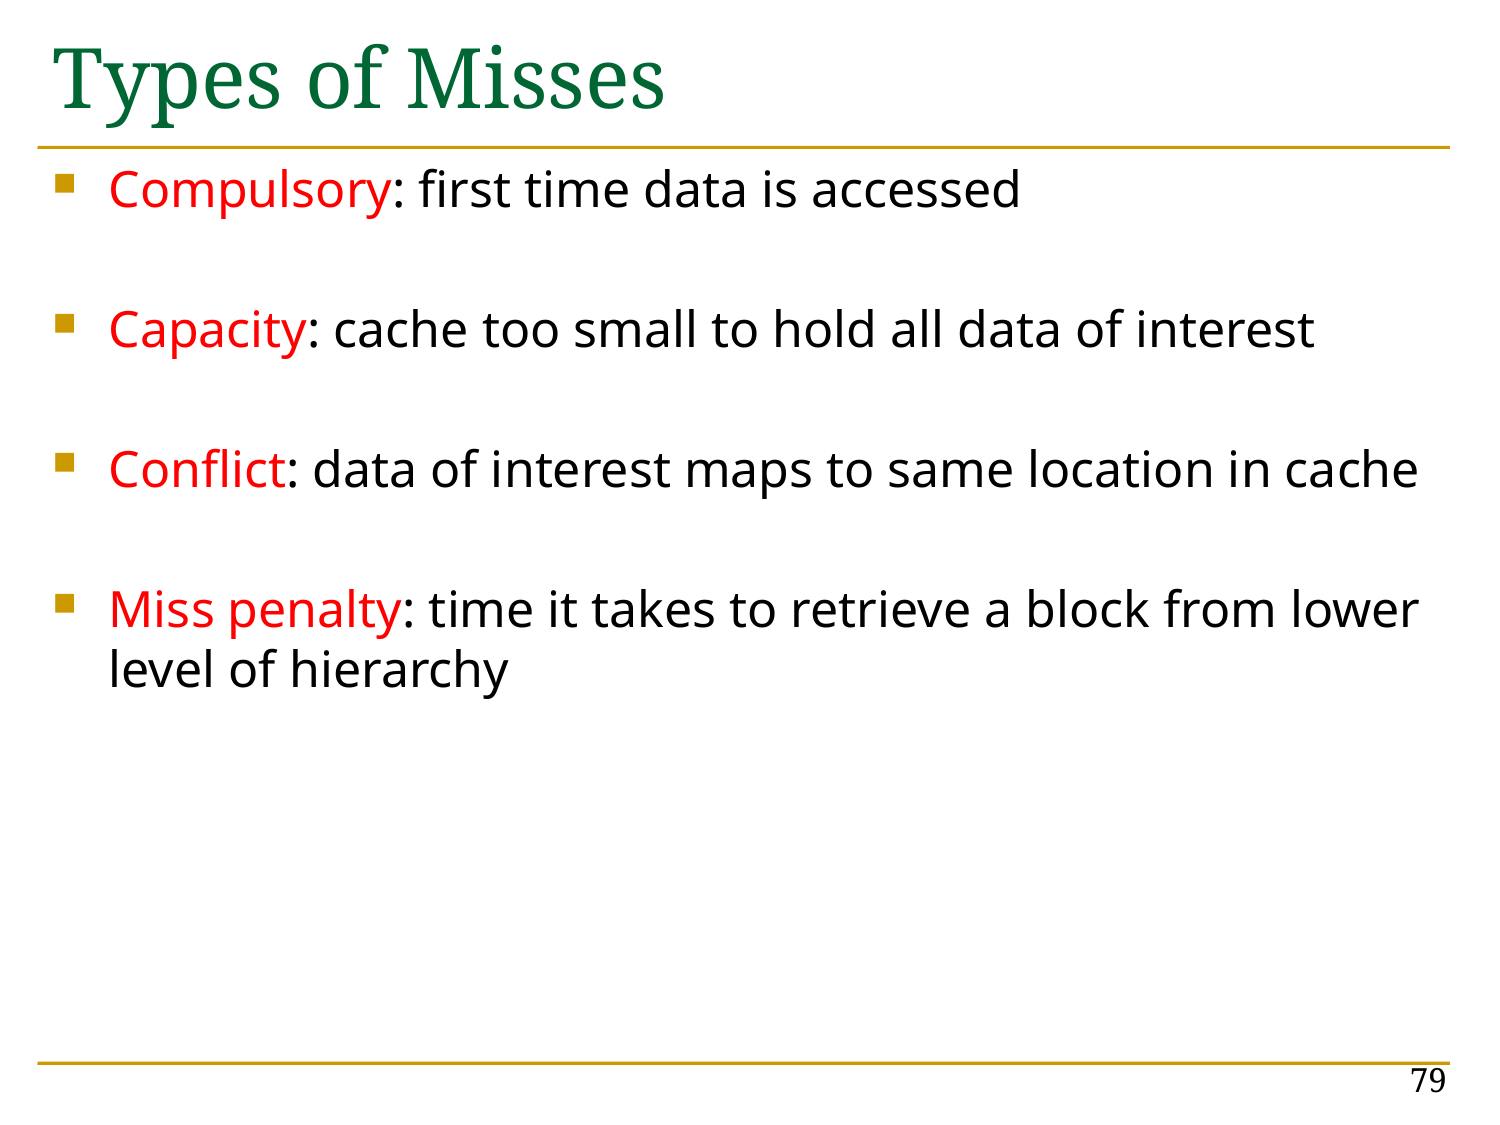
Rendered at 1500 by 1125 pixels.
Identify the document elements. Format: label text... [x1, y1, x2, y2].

list Compulsory: first time data is accessed Capacity: cache too small to hold all data of interest Conflict: data of interest maps to same location in cache Miss penalty: time it takes to retrieve a block from lower level of hierarchy [37, 149, 1450, 1016]
slide_number 79 [1111, 1036, 1462, 1112]
title Types of Misses [37, 0, 1450, 149]
